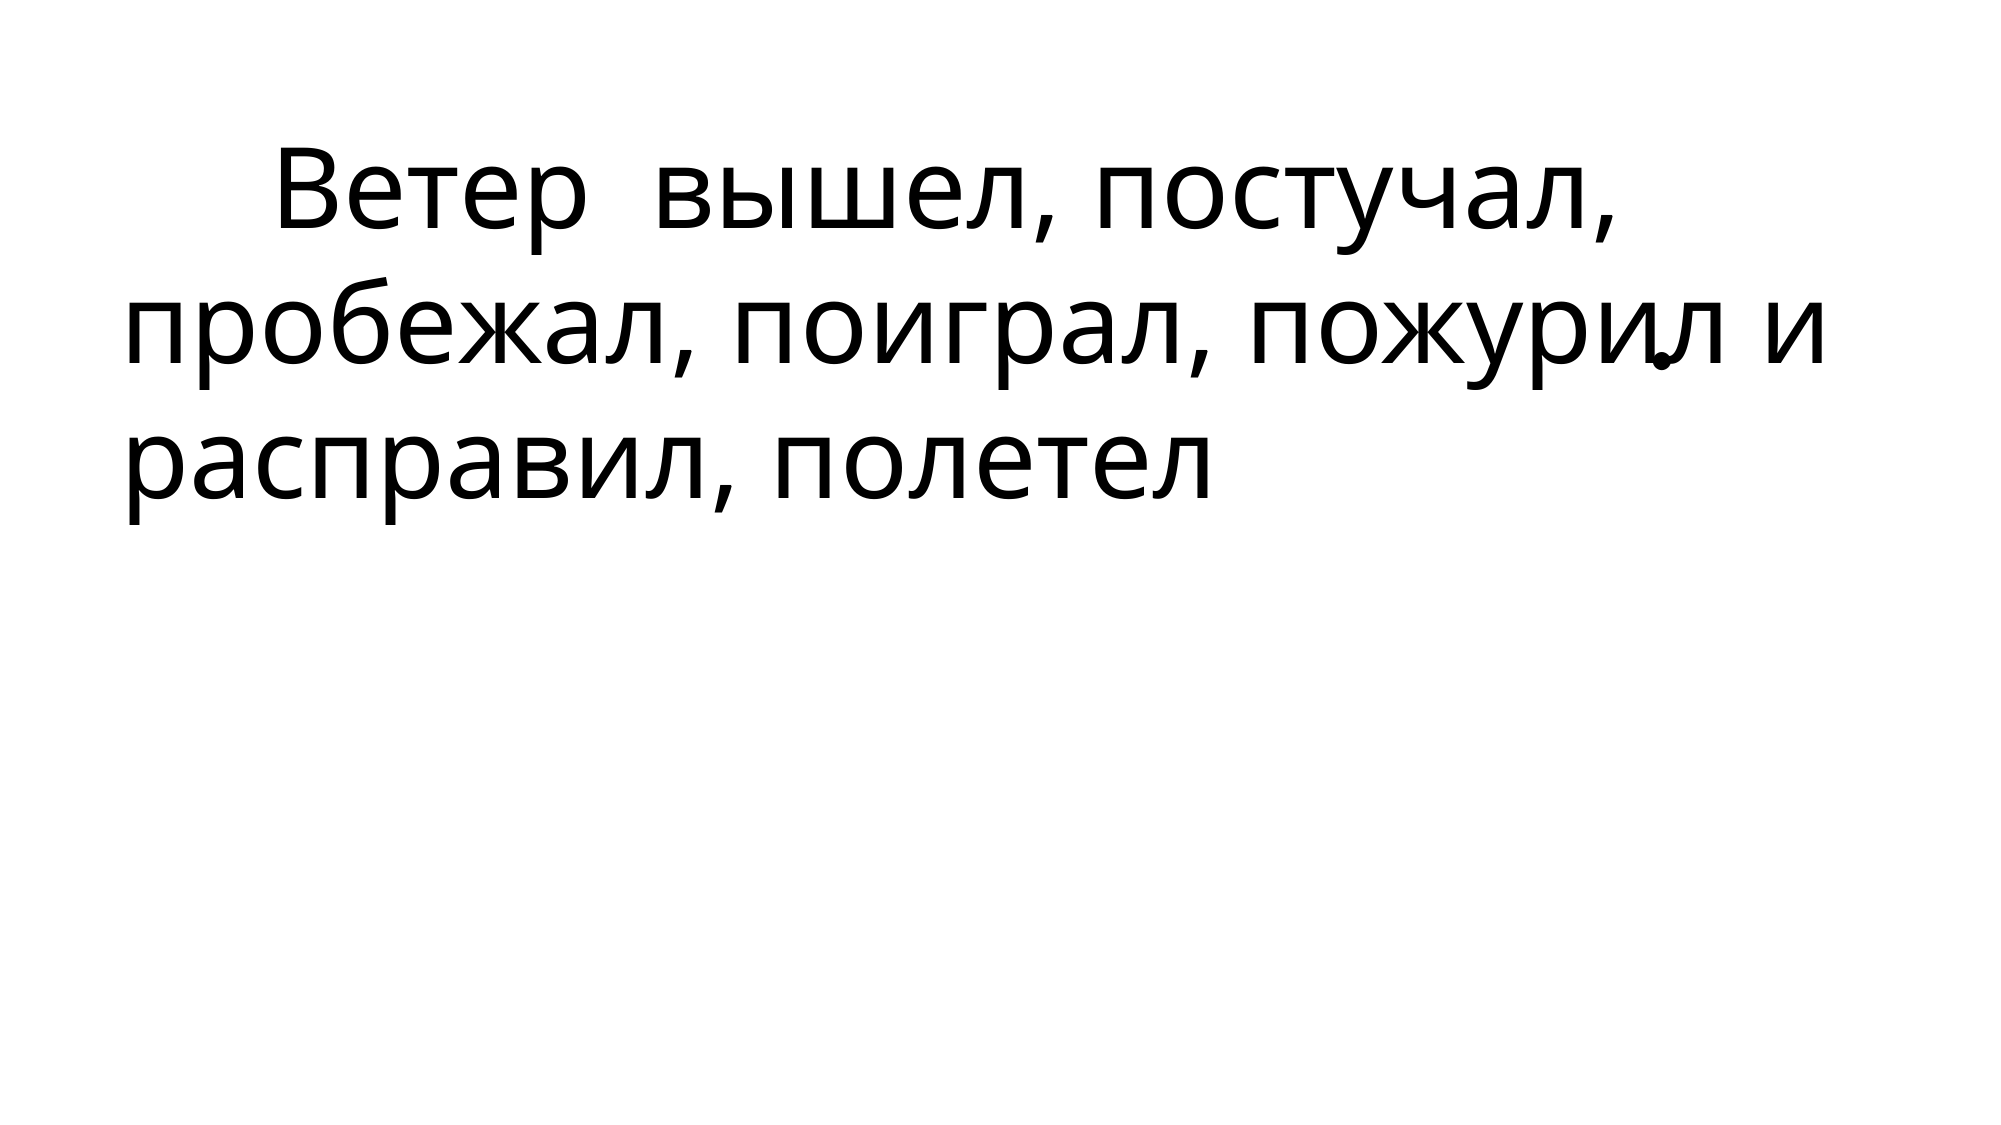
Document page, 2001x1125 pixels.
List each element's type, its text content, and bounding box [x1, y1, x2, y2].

text_box Ветер вышел, постучал, пробежал, поиграл, пожурил и расправил, полетел [105, 108, 1880, 529]
text_box . [1628, 212, 1697, 408]
